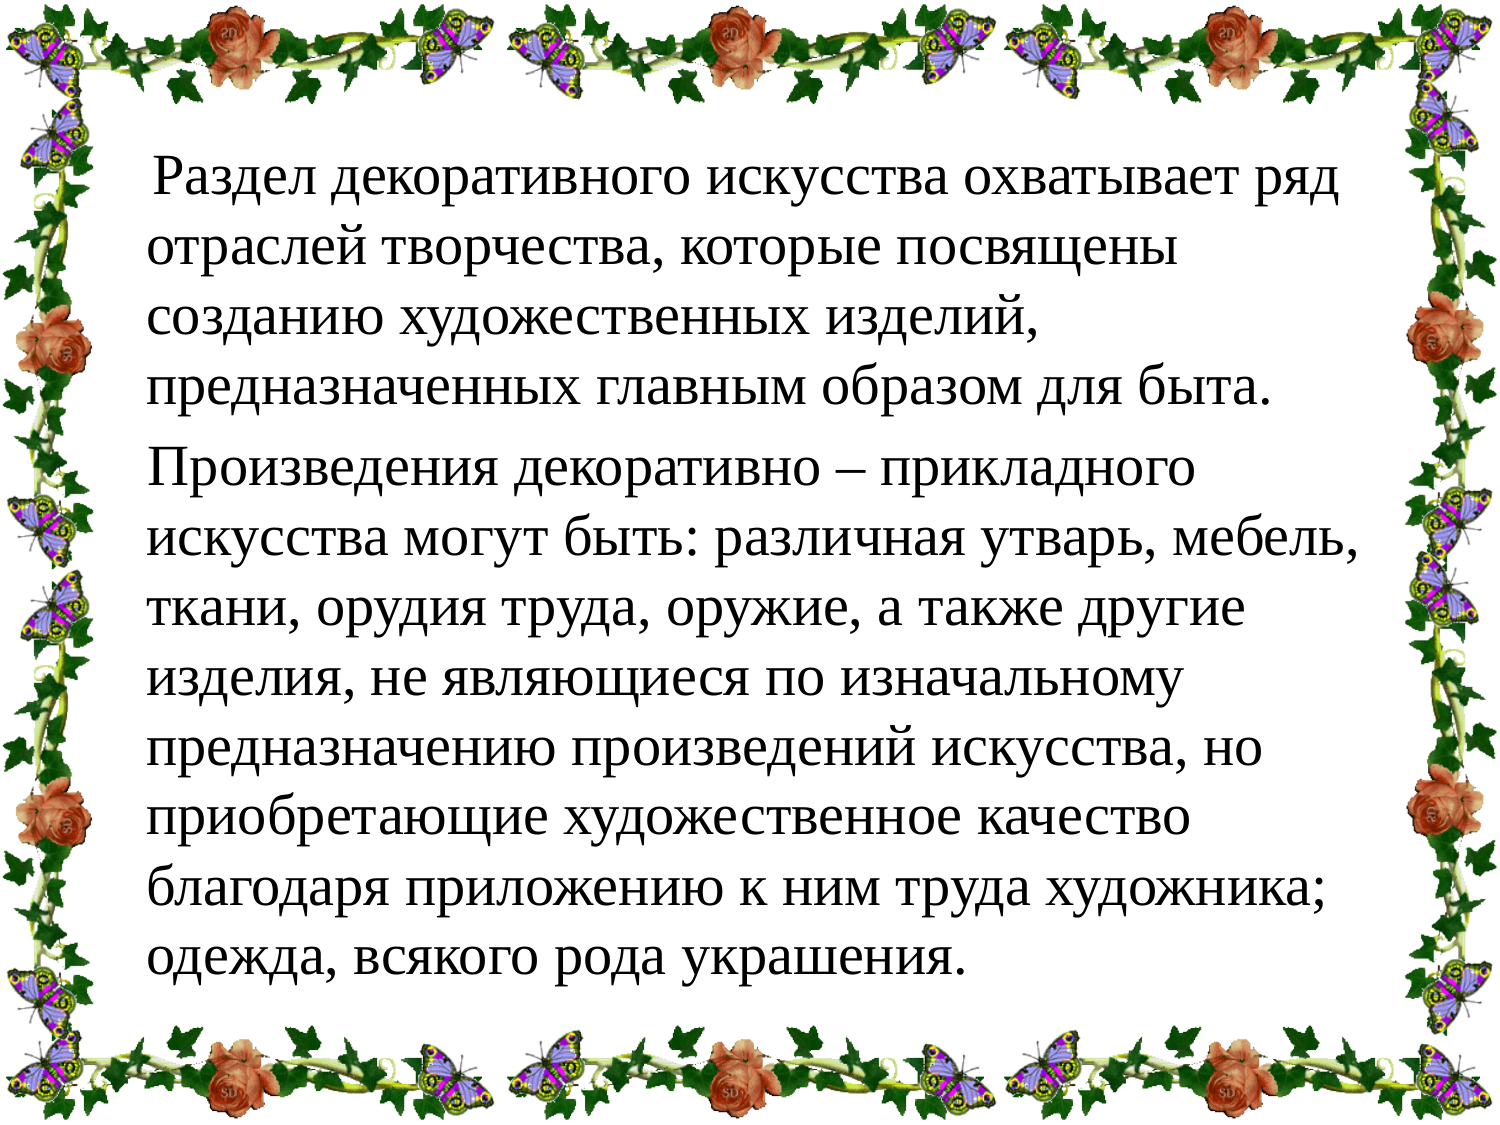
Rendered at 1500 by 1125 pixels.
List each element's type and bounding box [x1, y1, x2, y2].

text_box [0, 0, 1500, 1125]
